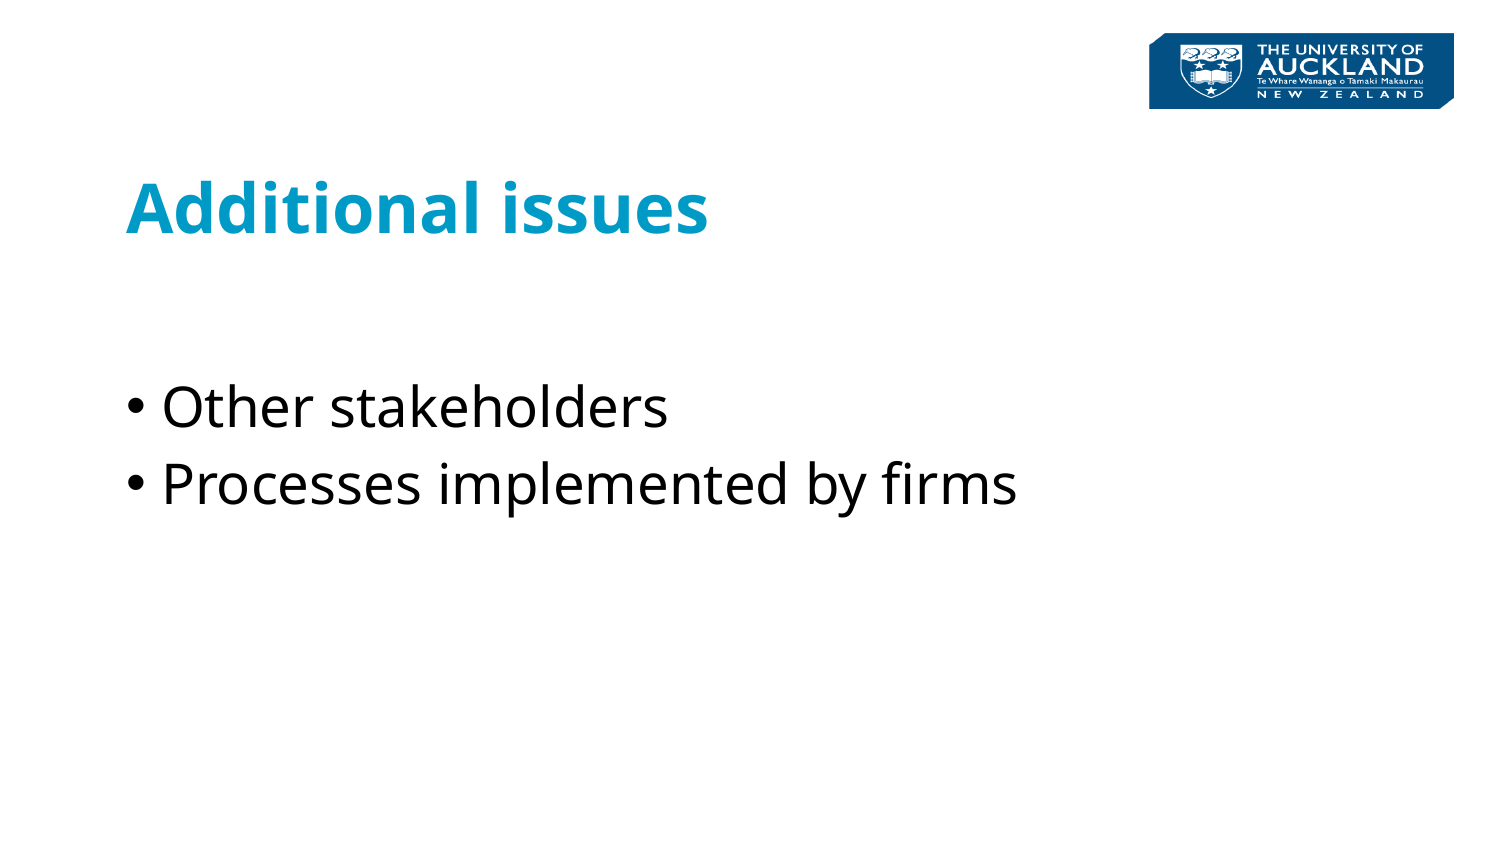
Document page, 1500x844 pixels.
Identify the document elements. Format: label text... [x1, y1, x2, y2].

list Other stakeholders Processes implemented by firms [111, 363, 1040, 672]
title Additional issues [111, 157, 1429, 246]
picture [1149, 33, 1454, 109]
